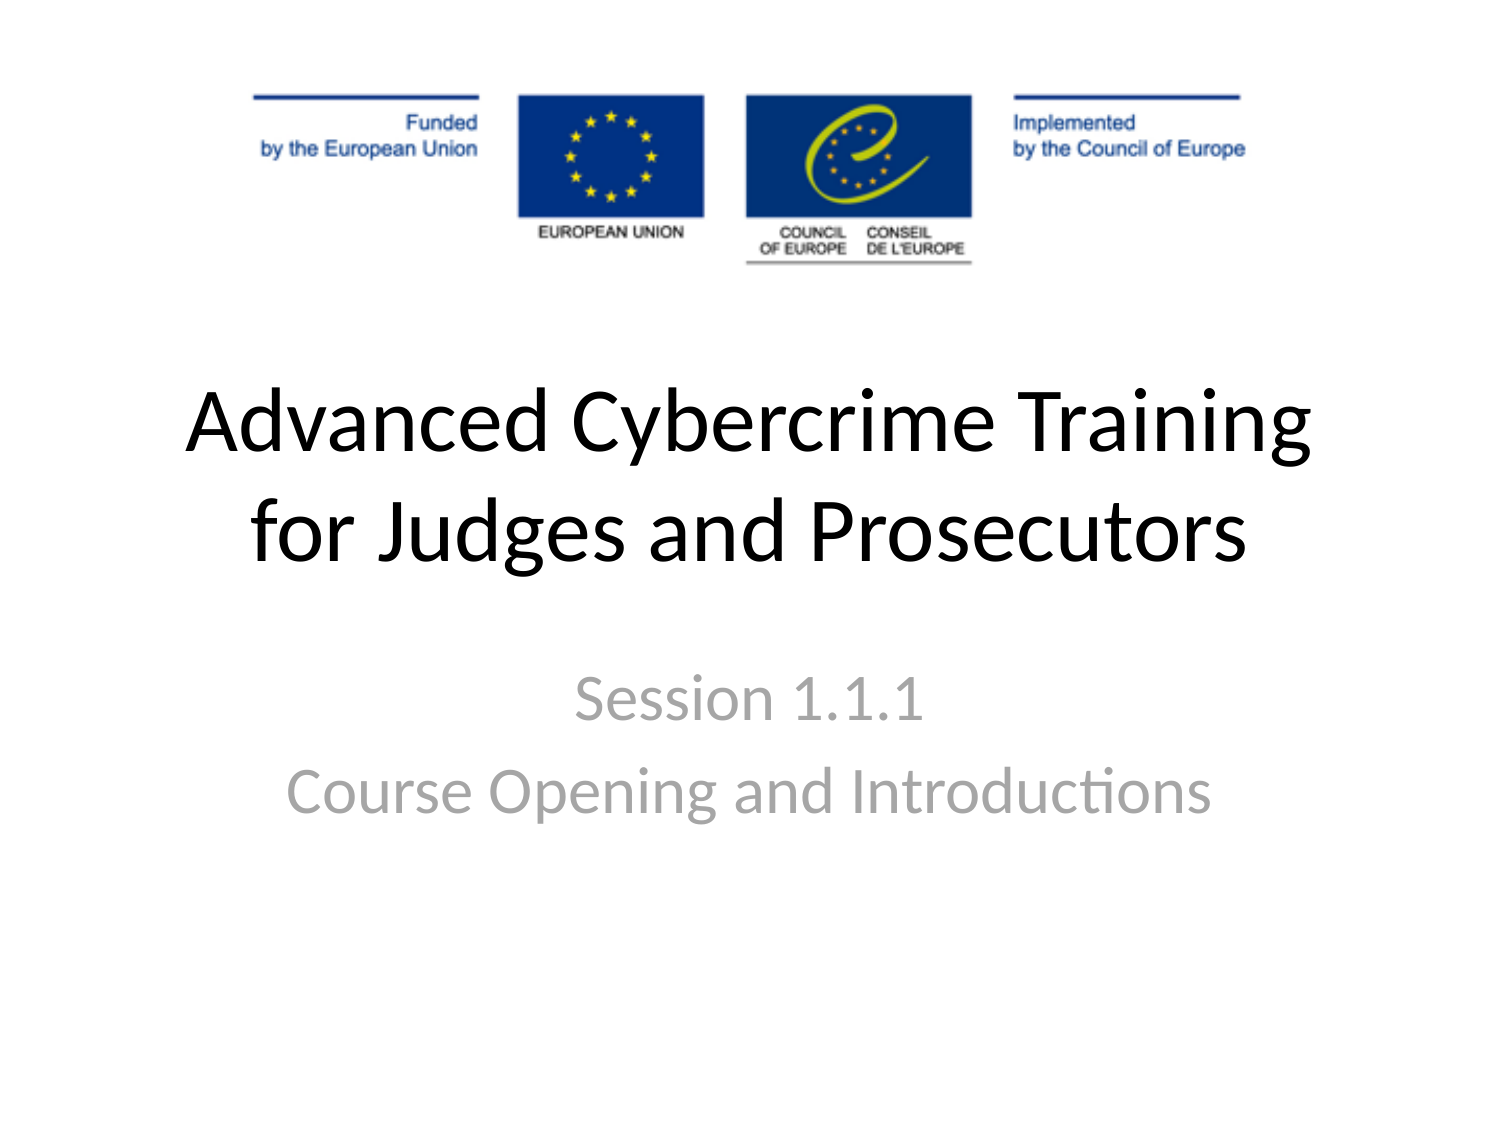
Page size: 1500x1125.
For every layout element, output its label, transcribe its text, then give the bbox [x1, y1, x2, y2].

text_box Session 1.1.1 Course Opening and Introductions [224, 645, 1275, 934]
picture [248, 90, 1252, 273]
title Advanced Cybercrime Training for Judges and Prosecutors [112, 349, 1388, 591]
